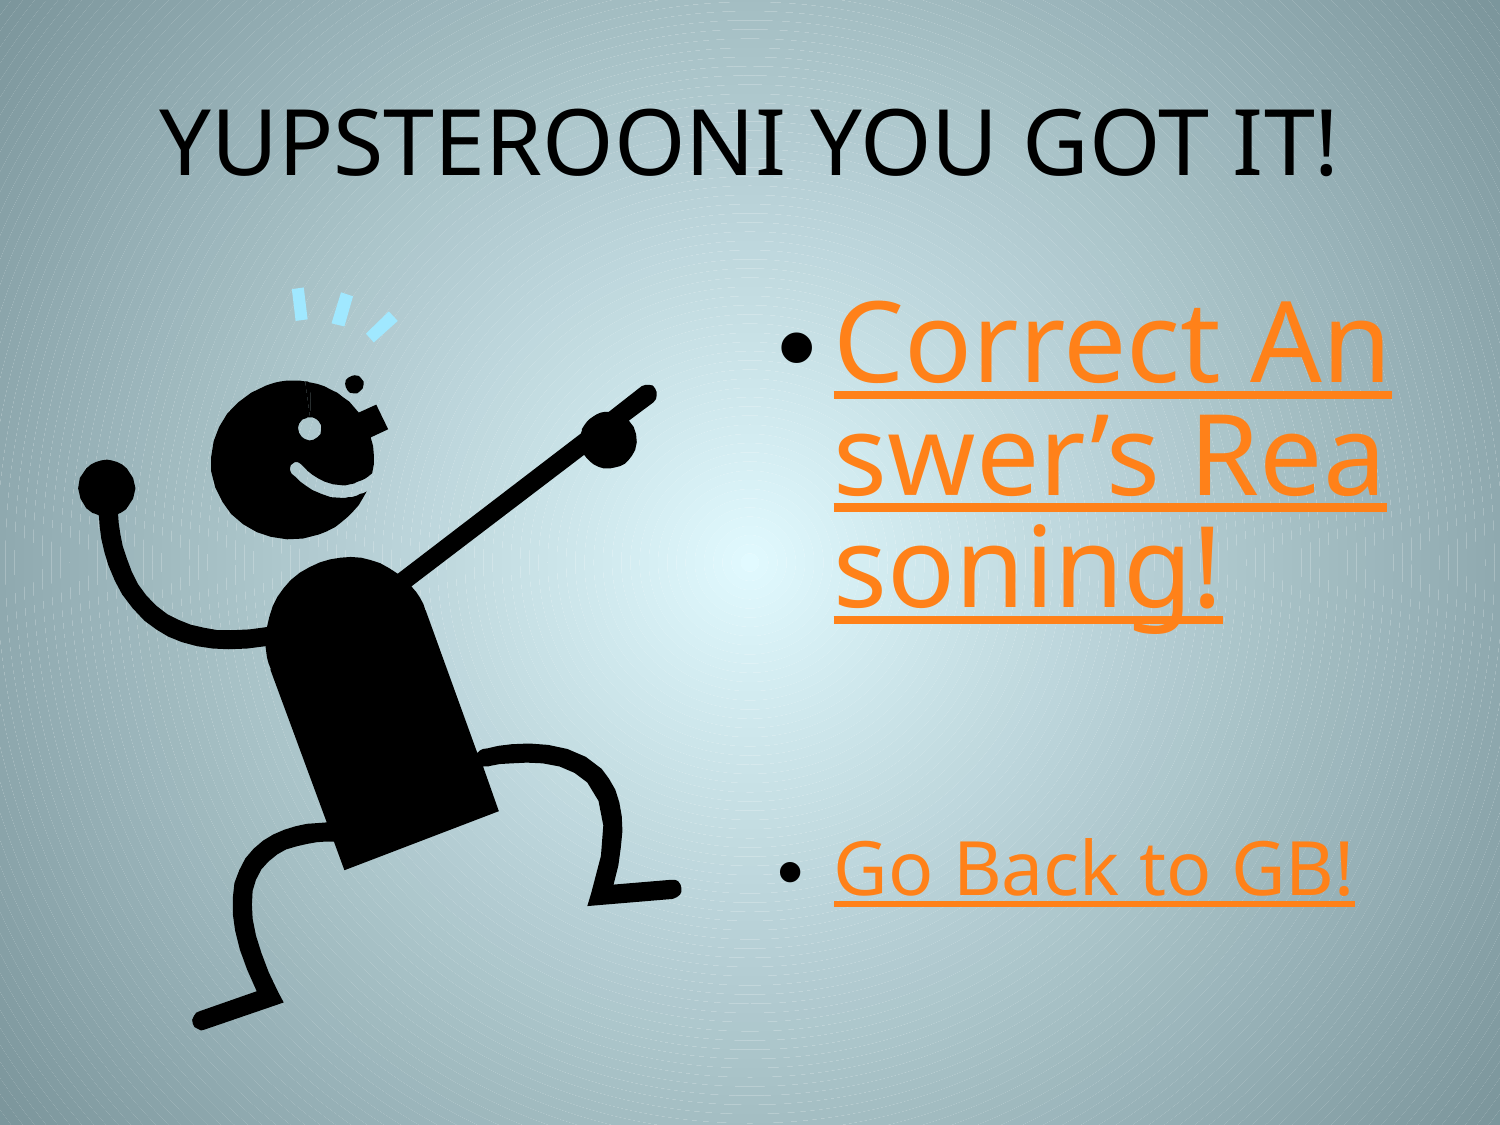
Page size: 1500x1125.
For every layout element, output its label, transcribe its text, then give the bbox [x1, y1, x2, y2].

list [74, 287, 683, 1032]
list Correct Answer’s Reasoning! Go Back to GB! [762, 262, 1425, 1005]
title YUPSTEROONI YOU GOT IT! [75, 45, 1425, 233]
